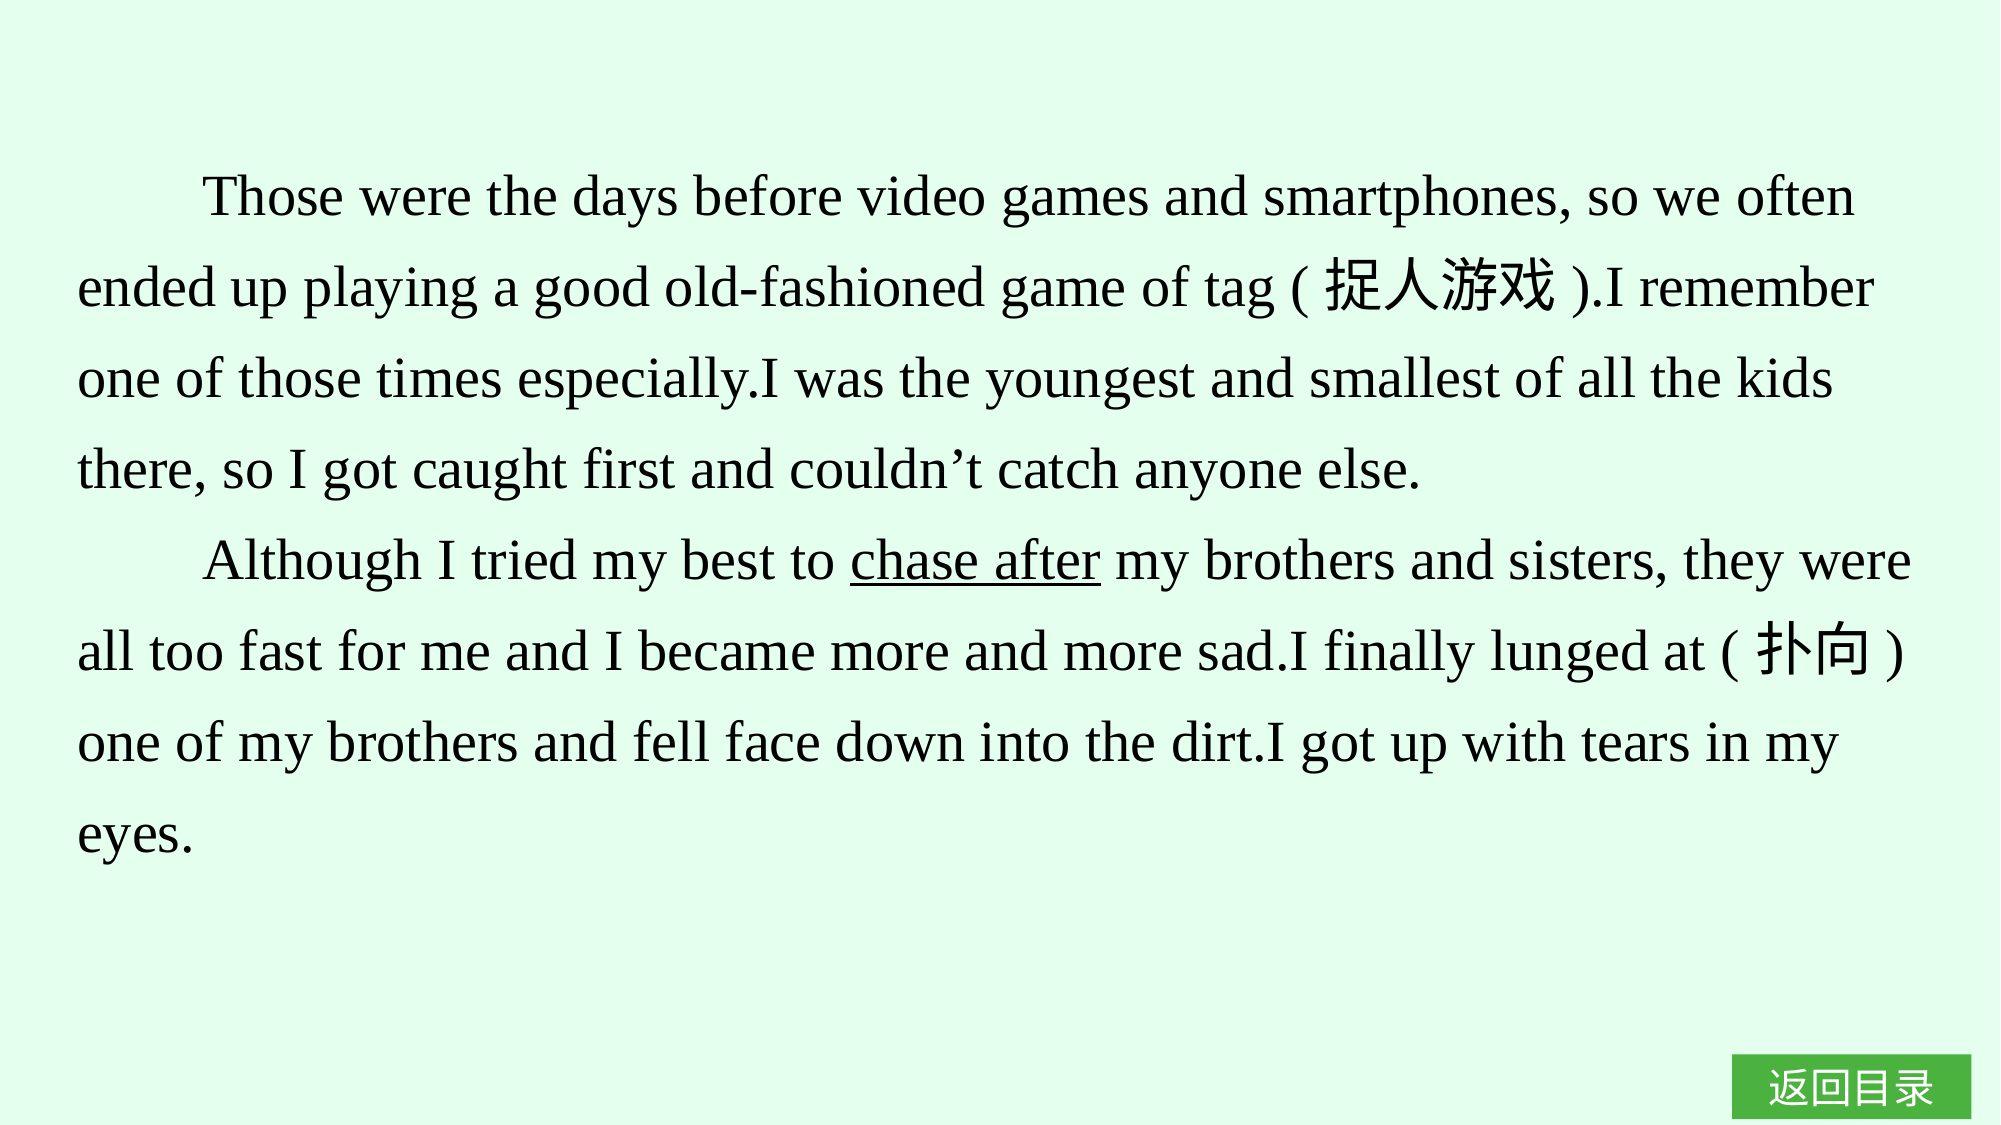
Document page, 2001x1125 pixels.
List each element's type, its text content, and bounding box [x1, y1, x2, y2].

text_box Those were the days before video games and smartphones, so we often ended up playing a good old-fashioned game of tag (捉人游戏).I remember one of those times especially.I was the youngest and smallest of all the kids there, so I got caught first and couldn’t catch anyone else. Although I tried my best to chase after my brothers and sisters, they were all too fast for me and I became more and more sad.I finally lunged at (扑向) one of my brothers and fell face down into the dirt.I got up with tears in my eyes. [62, 129, 1938, 872]
